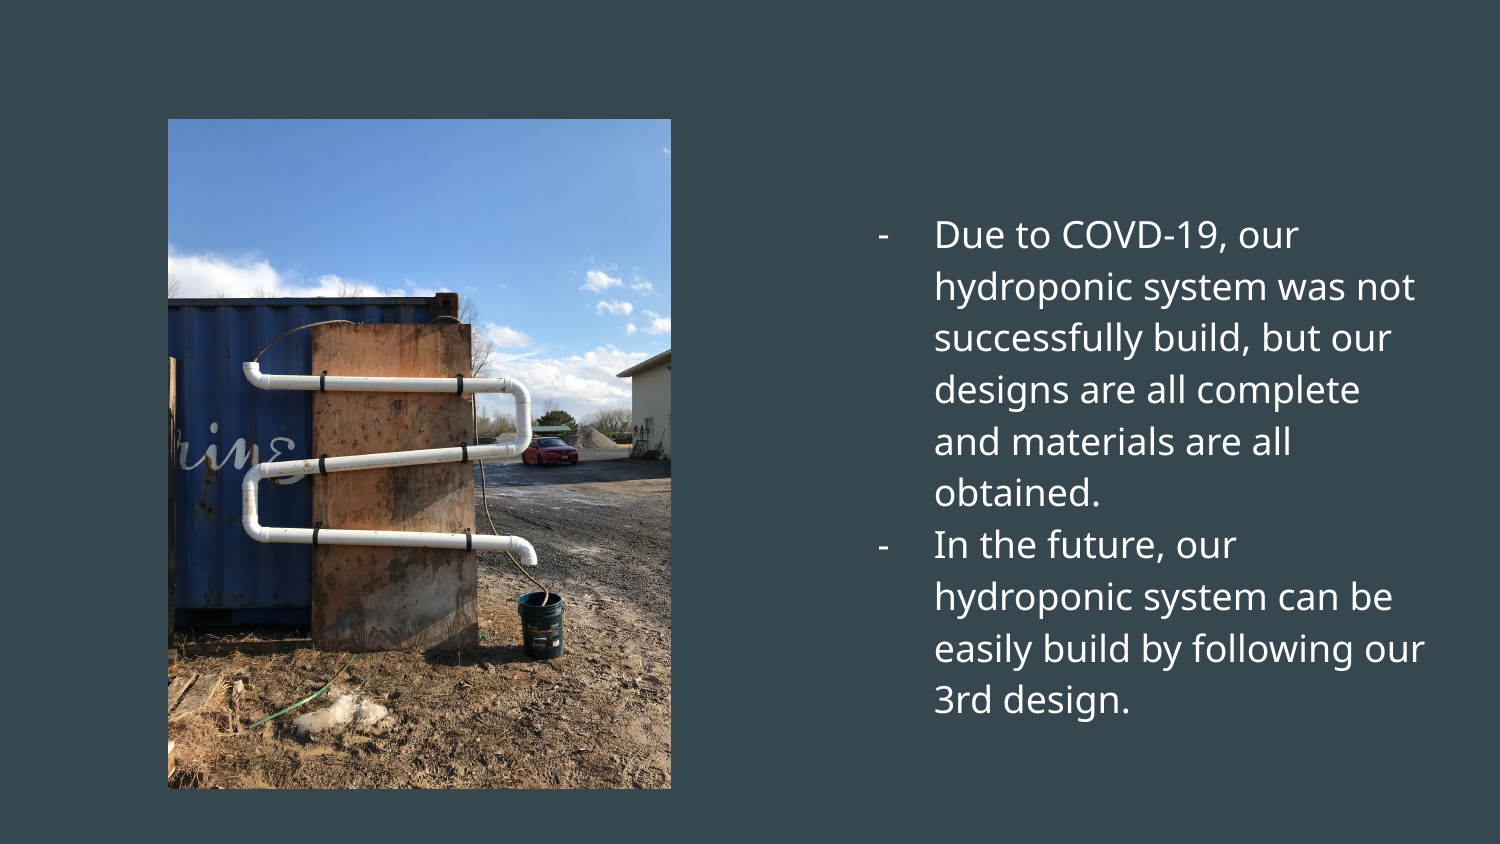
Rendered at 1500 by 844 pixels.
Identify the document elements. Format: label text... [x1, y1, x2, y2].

picture [168, 119, 671, 790]
list Due to COVD-19, our hydroponic system was not successfully build, but our designs are all complete and materials are all obtained. In the future, our hydroponic system can be easily build by following our 3rd design. [843, 189, 1449, 750]
